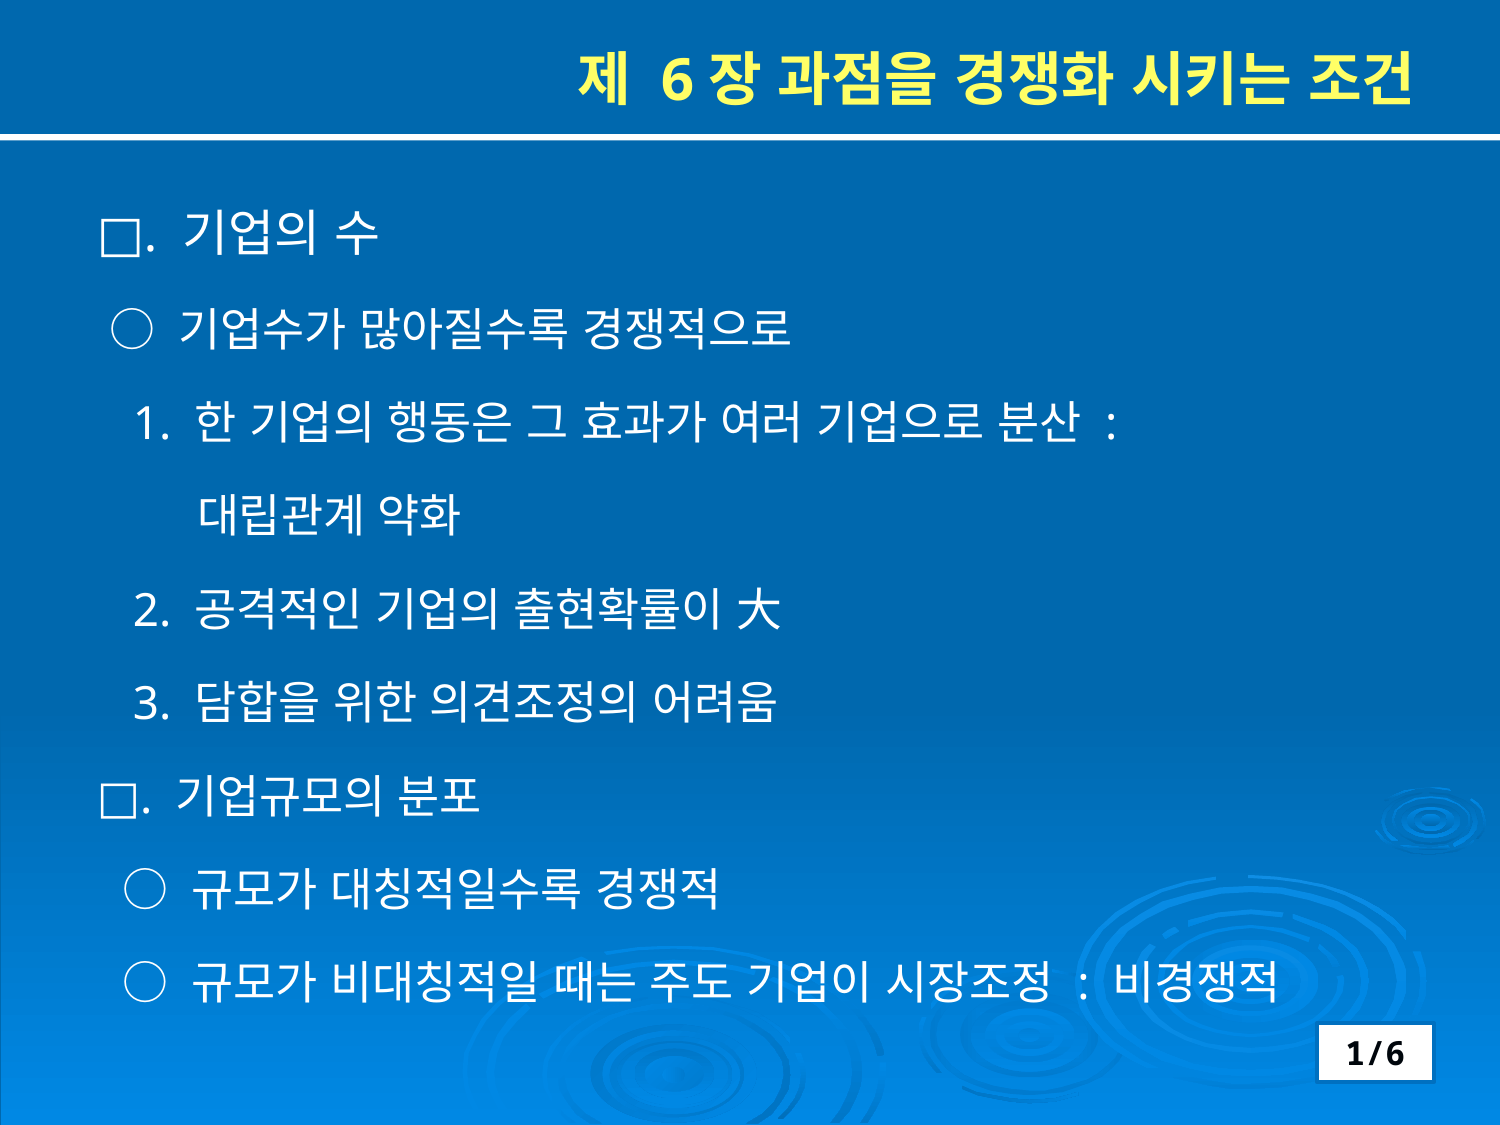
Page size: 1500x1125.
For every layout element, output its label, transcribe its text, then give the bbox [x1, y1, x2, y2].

text_box 1/6 [1315, 1021, 1436, 1084]
text_box 제 6장 과점을 경쟁화 시키는 조건 [562, 35, 1431, 120]
text_box □. 기업의 수 ○ 기업수가 많아질수록 경쟁적으로 1. 한 기업의 행동은 그 효과가 여러 기업으로 분산 : 대립관계 약화 2. 공격적인 기업의 출현확률이 大 3. 담합을 위한 의견조정의 어려움 □. 기업규모의 분포 ○ 규모가 대칭적일수록 경쟁적 ○ 규모가 비대칭적일 때는 주도 기업이 시장조정 : 비경쟁적 [82, 152, 1454, 1032]
